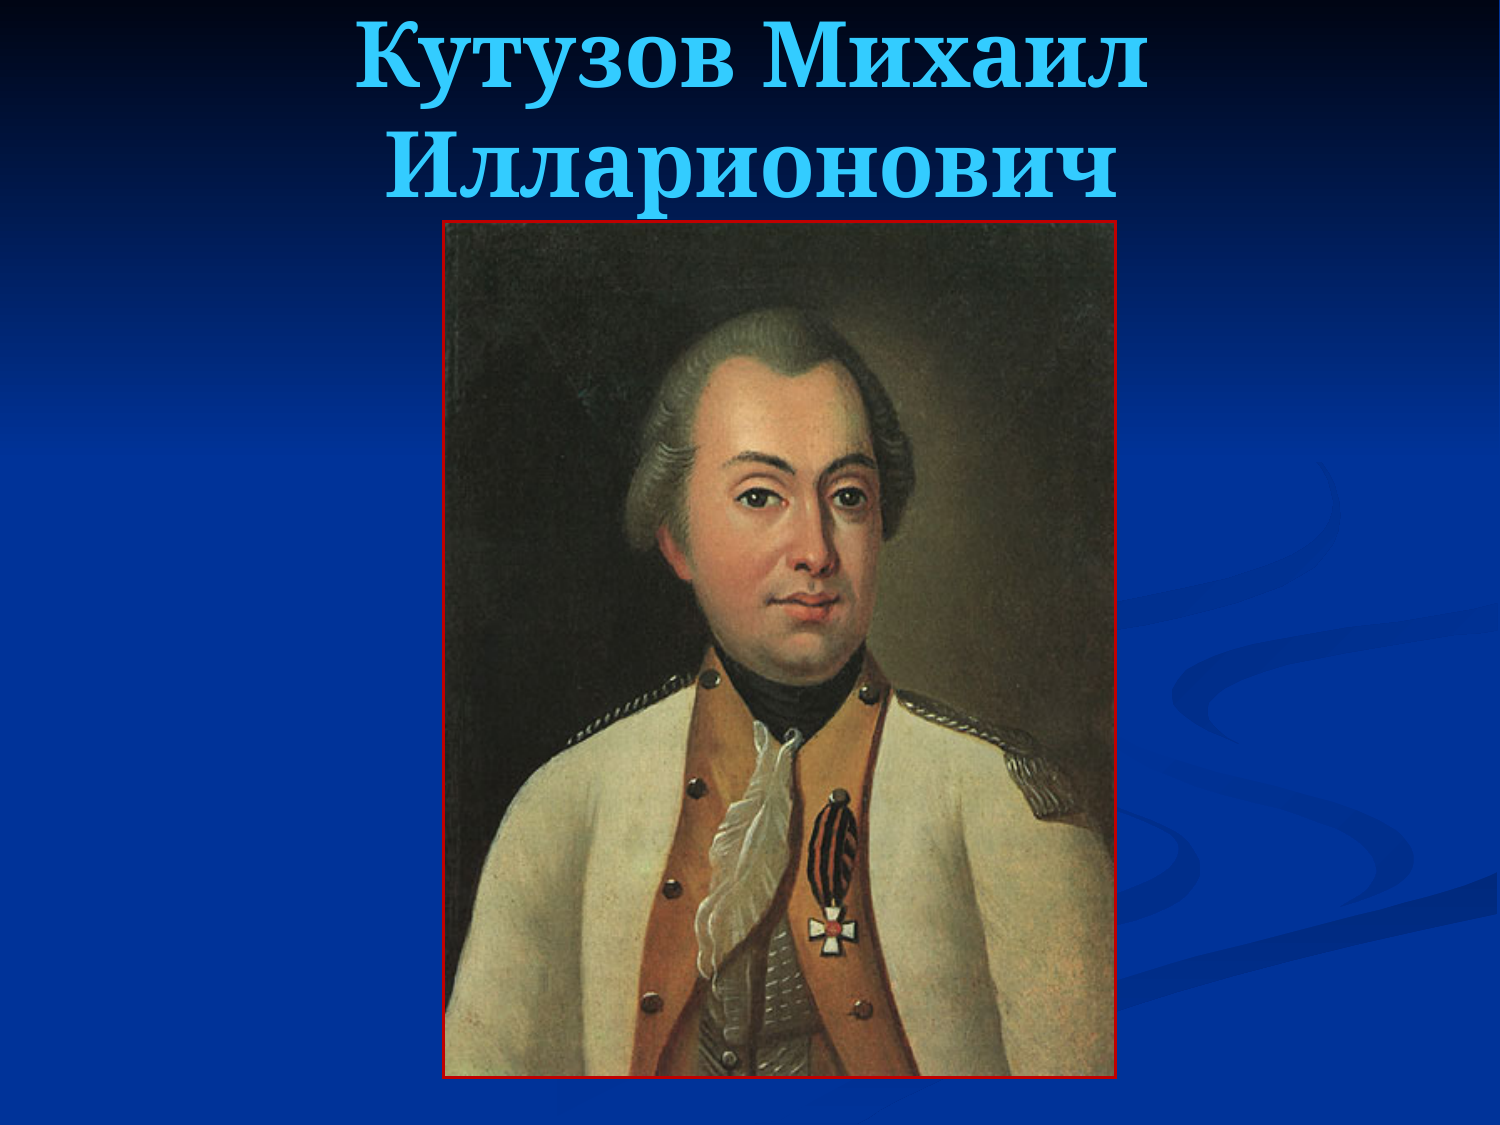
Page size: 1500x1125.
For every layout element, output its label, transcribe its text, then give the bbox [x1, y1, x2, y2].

picture [445, 222, 1114, 1076]
title Кутузов Михаил Илларионович [76, 23, 1428, 188]
